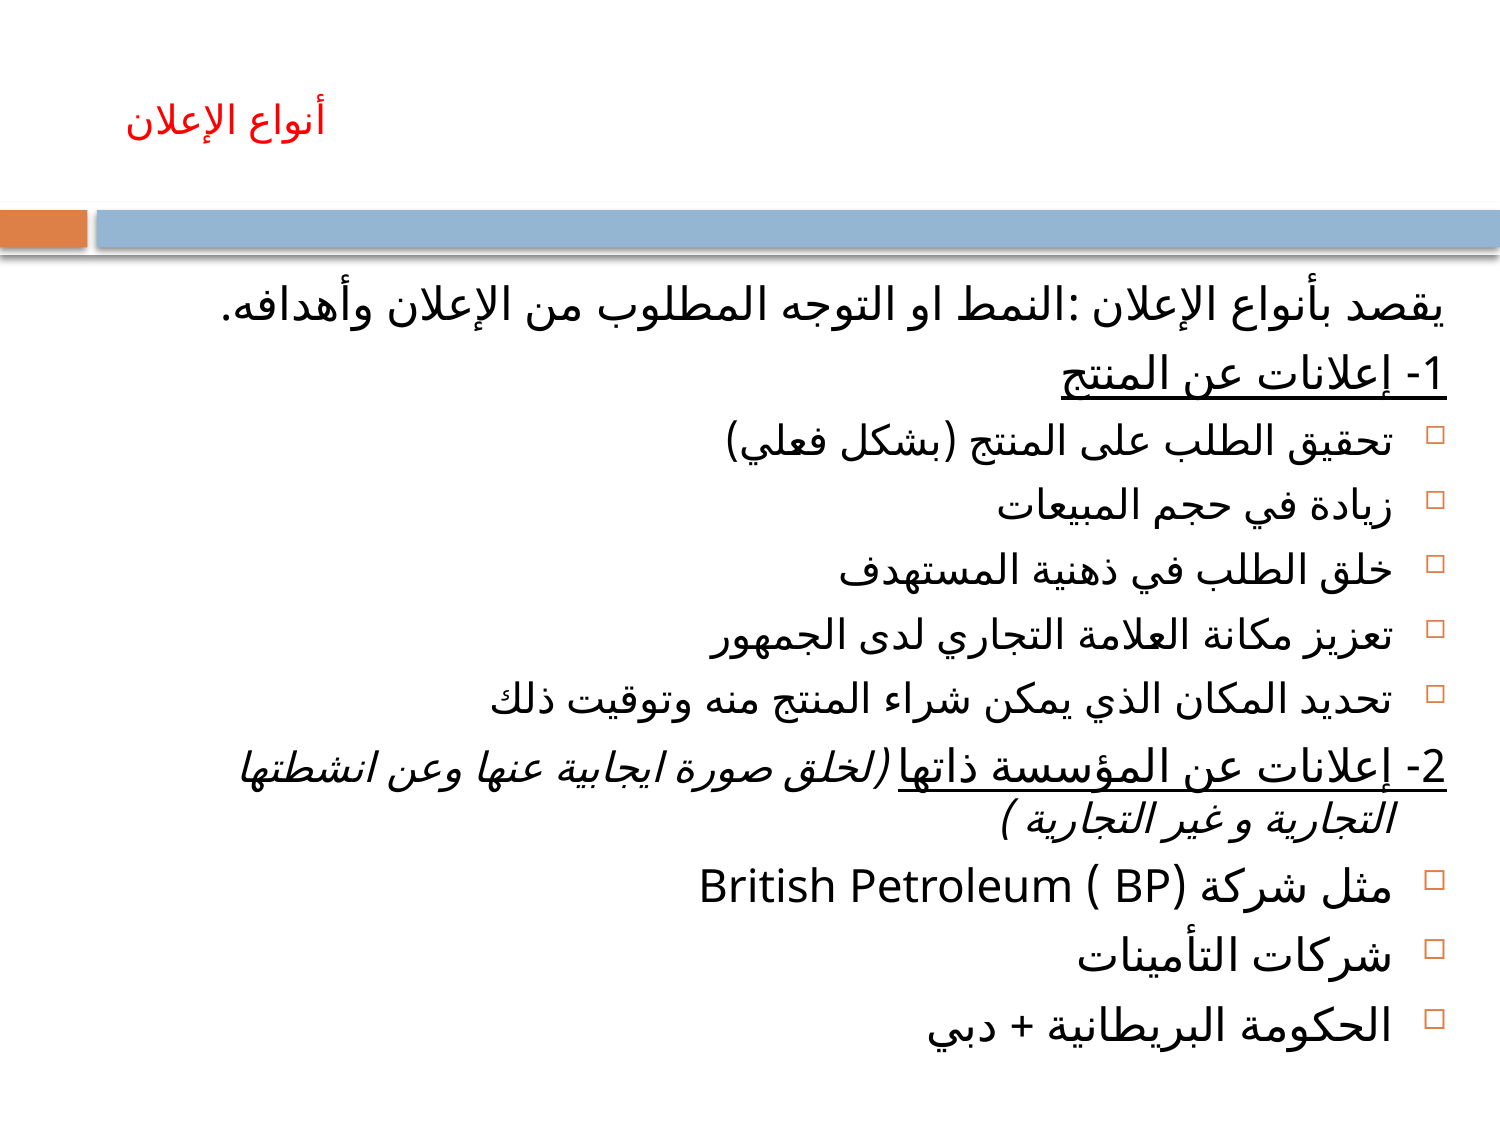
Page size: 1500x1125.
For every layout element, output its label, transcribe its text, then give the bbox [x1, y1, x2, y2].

title أنواع الإعلان [100, 37, 1438, 200]
list يقصد بأنواع الإعلان :النمط او التوجه المطلوب من الإعلان وأهدافه. 1- إعلانات عن المنتج تحقيق الطلب على المنتج (بشكل فعلي) زيادة في حجم المبيعات خلق الطلب في ذهنية المستهدف تعزيز مكانة العلامة التجاري لدى الجمهور تحديد المكان الذي يمكن شراء المنتج منه وتوقيت ذلك 2- إعلانات عن المؤسسة ذاتها (لخلق صورة ايجابية عنها وعن انشطتها التجارية و غير التجارية ) مثل شركة (BP ) British Petroleum شركات التأمينات الحكومة البريطانية + دبي [123, 267, 1462, 1083]
